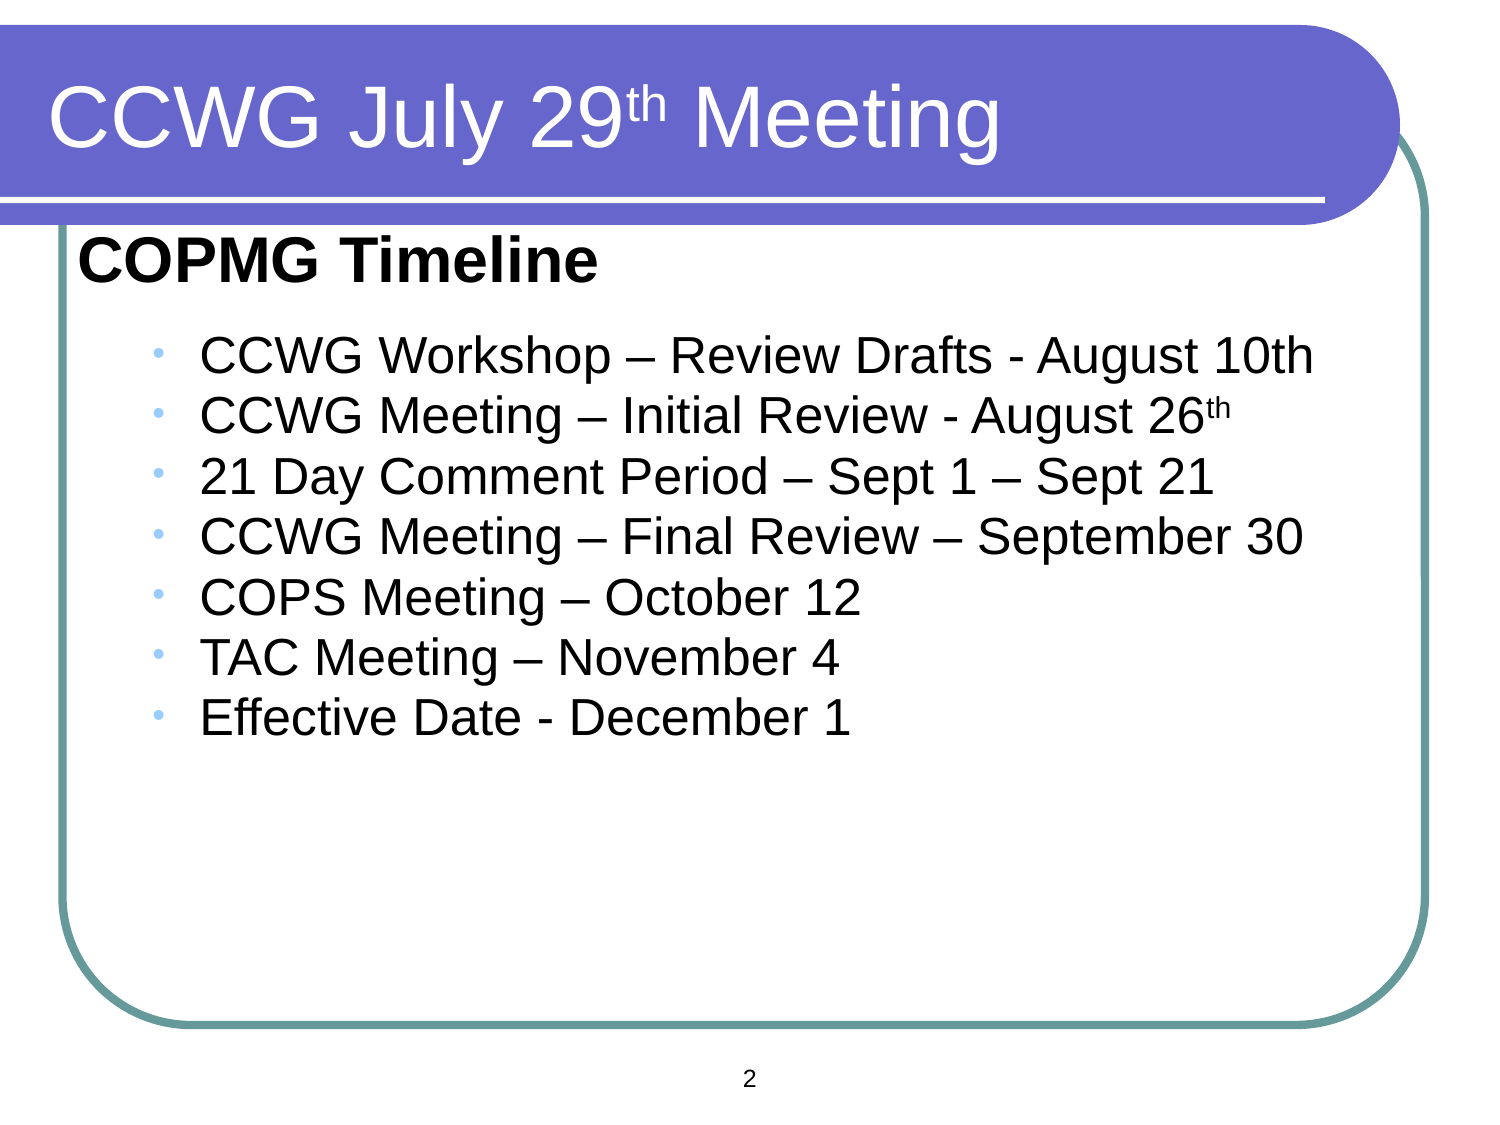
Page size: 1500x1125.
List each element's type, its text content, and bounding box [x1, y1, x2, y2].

title CCWG July 29th Meeting [31, 37, 1348, 188]
footer 2 [512, 1024, 988, 1101]
list COPMG Timeline CCWG Workshop – Review Drafts - August 10th CCWG Meeting – Initial Review - August 26th 21 Day Comment Period – Sept 1 – Sept 21 CCWG Meeting – Final Review – September 30 COPS Meeting – October 12 TAC Meeting – November 4 Effective Date - December 1 [62, 224, 1388, 1076]
